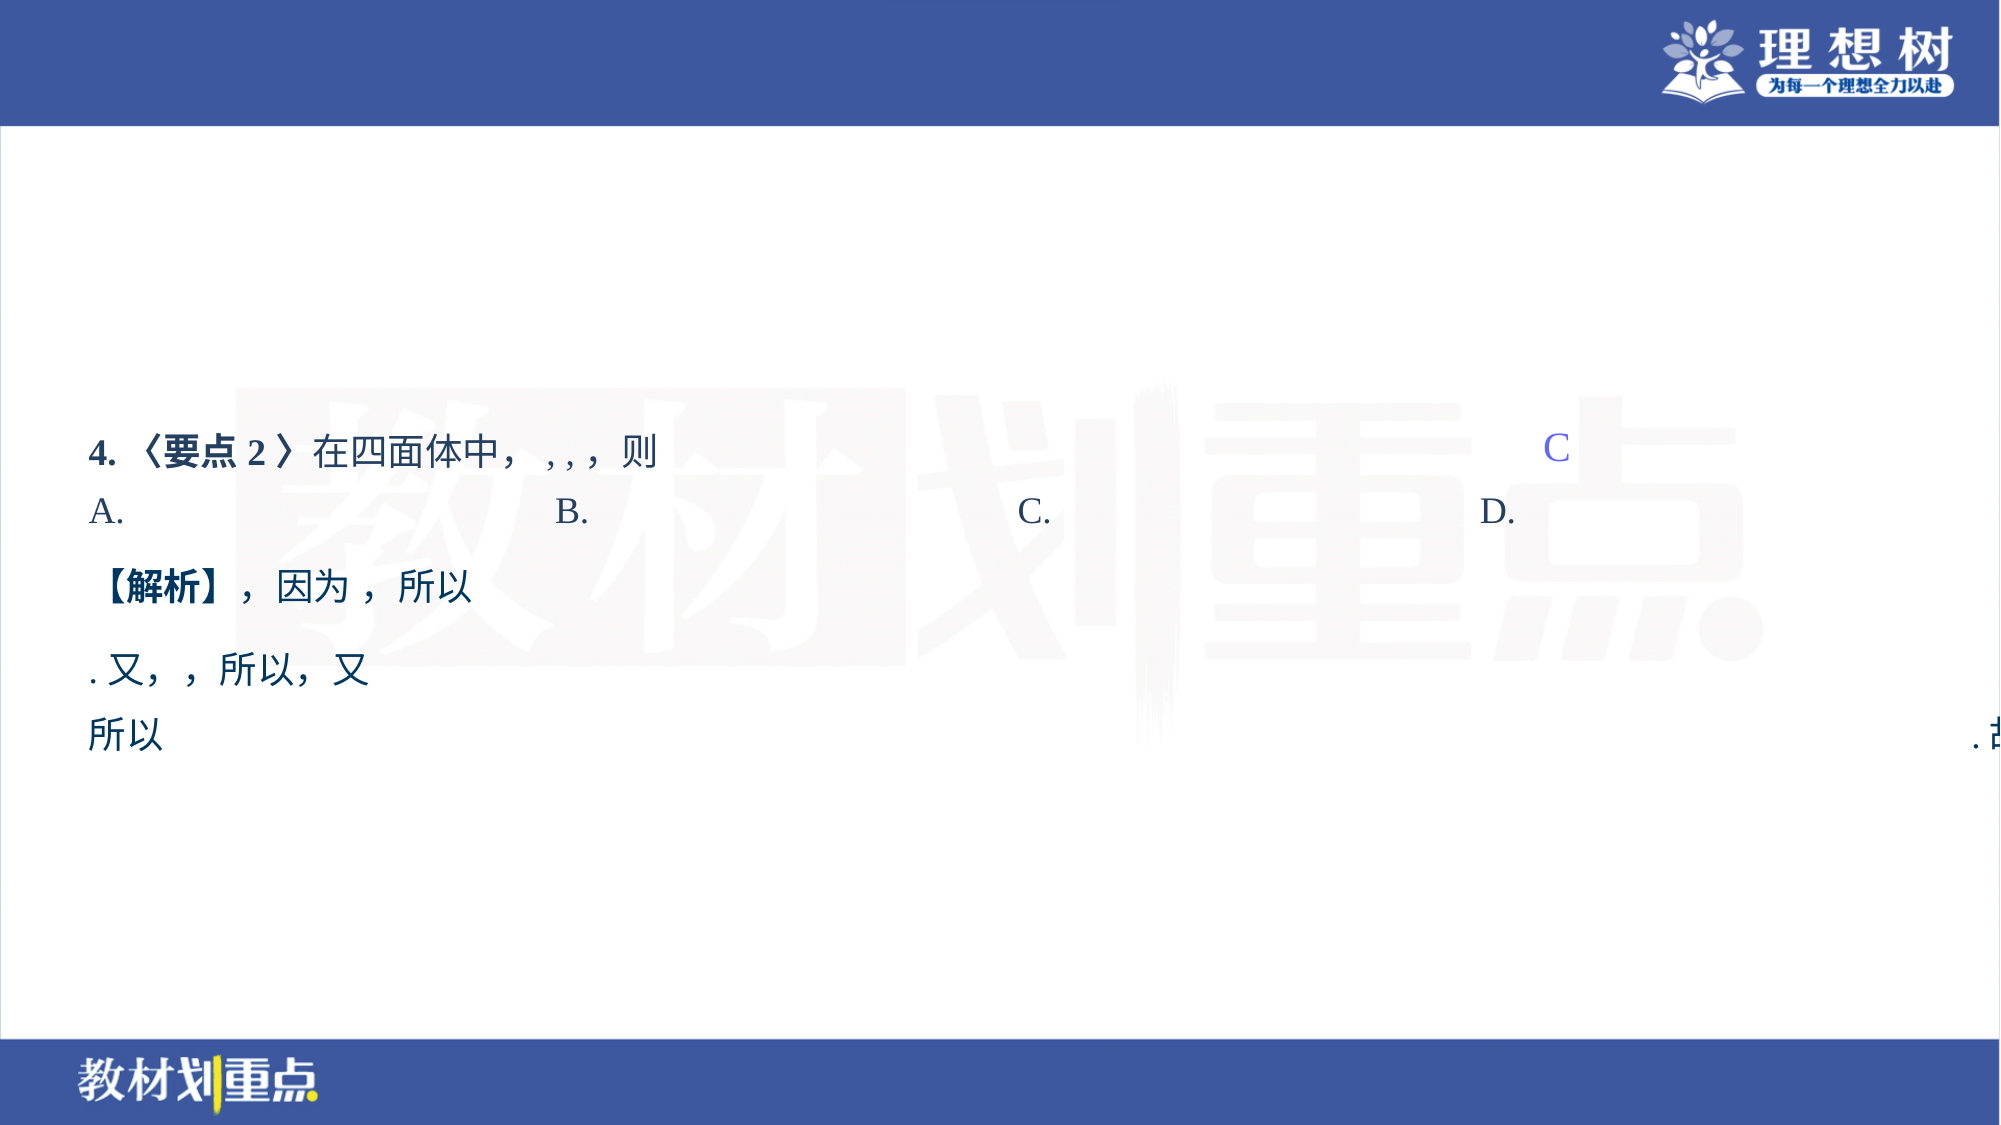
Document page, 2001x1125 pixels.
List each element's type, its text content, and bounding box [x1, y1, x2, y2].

picture [0, 0, 2000, 1125]
text_box C [1528, 417, 1587, 468]
picture [1995, 736, 2000, 744]
